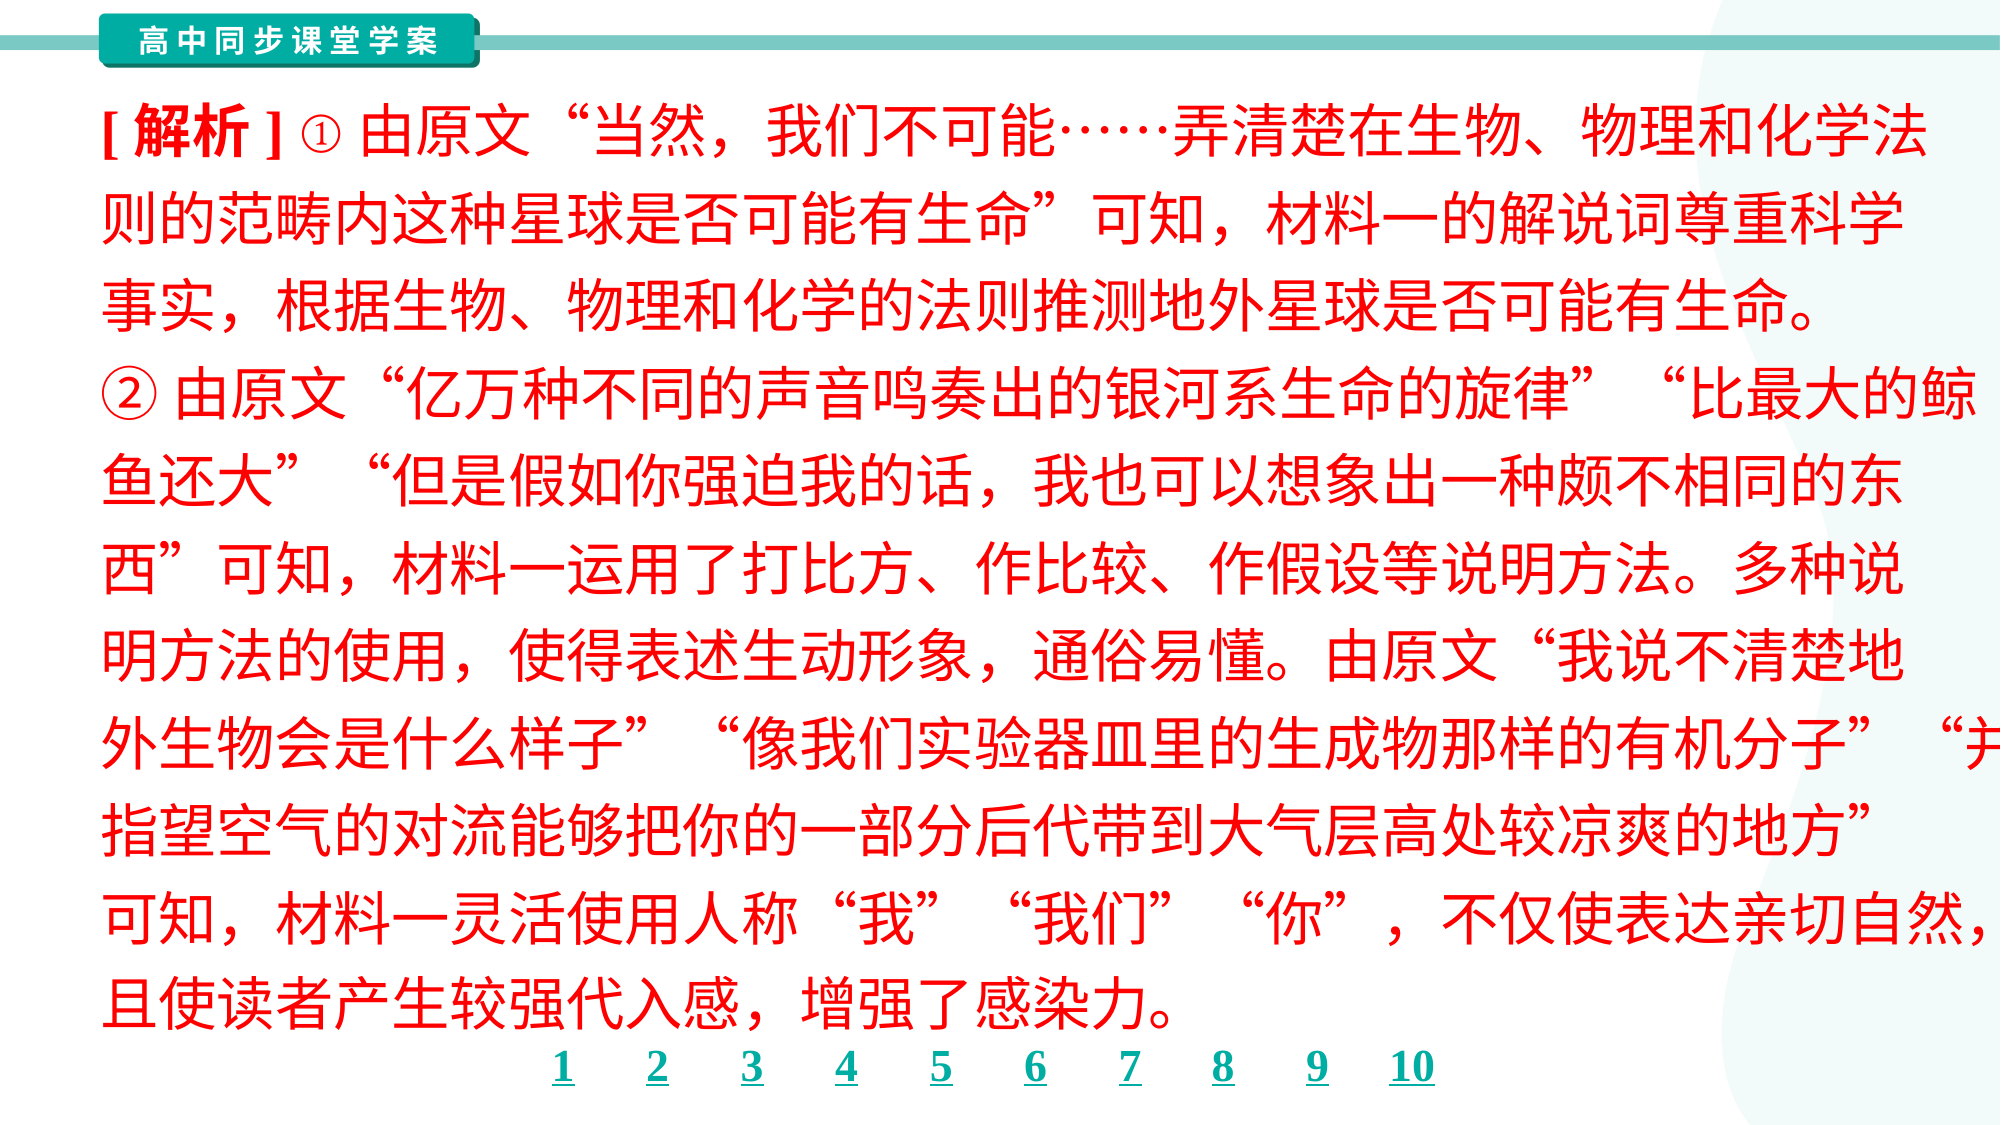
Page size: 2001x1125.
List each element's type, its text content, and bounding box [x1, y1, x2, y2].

picture [0, 0, 2000, 1125]
text_box [解析] ①由原文“当然，我们不可能……弄清楚在生物、物理和化学法 则的范畴内这种星球是否可能有生命”可知，材料一的解说词尊重科学 事实，根据生物、物理和化学的法则推测地外星球是否可能有生命。 ②由原文“亿万种不同的声音鸣奏出的银河系生命的旋律”“比最大的鲸 鱼还大”“但是假如你强迫我的话，我也可以想象出一种颇不相同的东 西”可知，材料一运用了打比方、作比较、作假设等说明方法。多种说 明方法的使用，使得表述生动形象，通俗易懂。由原文“我说不清楚地 外生物会是什么样子”“像我们实验器皿里的生成物那样的有机分子”“并 指望空气的对流能够把你的一部分后代带到大气层高处较凉爽的地方” 可知，材料一灵活使用人称“我”“我们”“你”，不仅使表达亲切自然，而 且使读者产生较强代入感，增强了感染力。 [100, 76, 1899, 1031]
